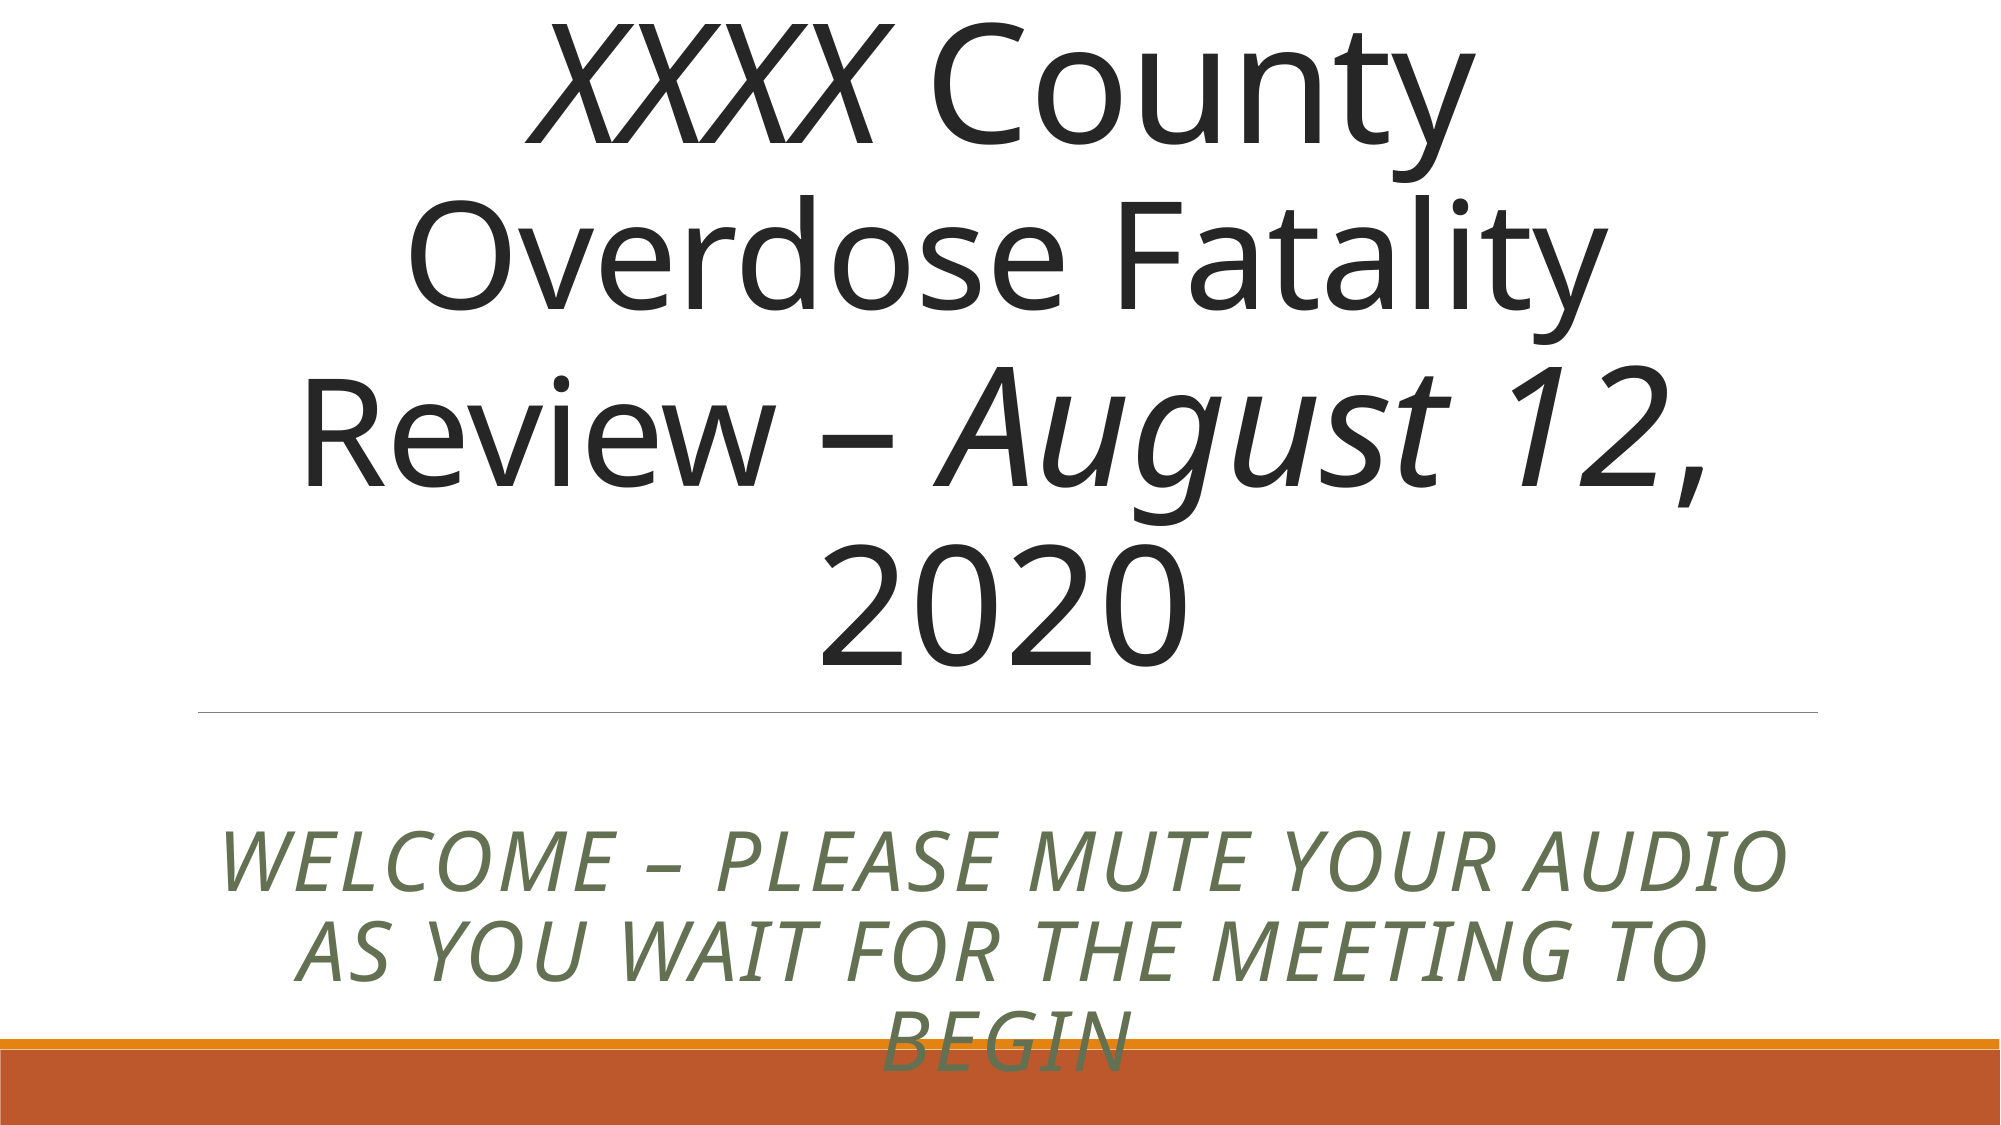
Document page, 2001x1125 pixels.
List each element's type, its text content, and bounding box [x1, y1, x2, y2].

subtitle Welcome – Please mute your Audio as you wait for the meeting to begin [180, 730, 1832, 1002]
title XXXX County Overdose Fatality Review – August 12, 2020 [180, 124, 1830, 710]
